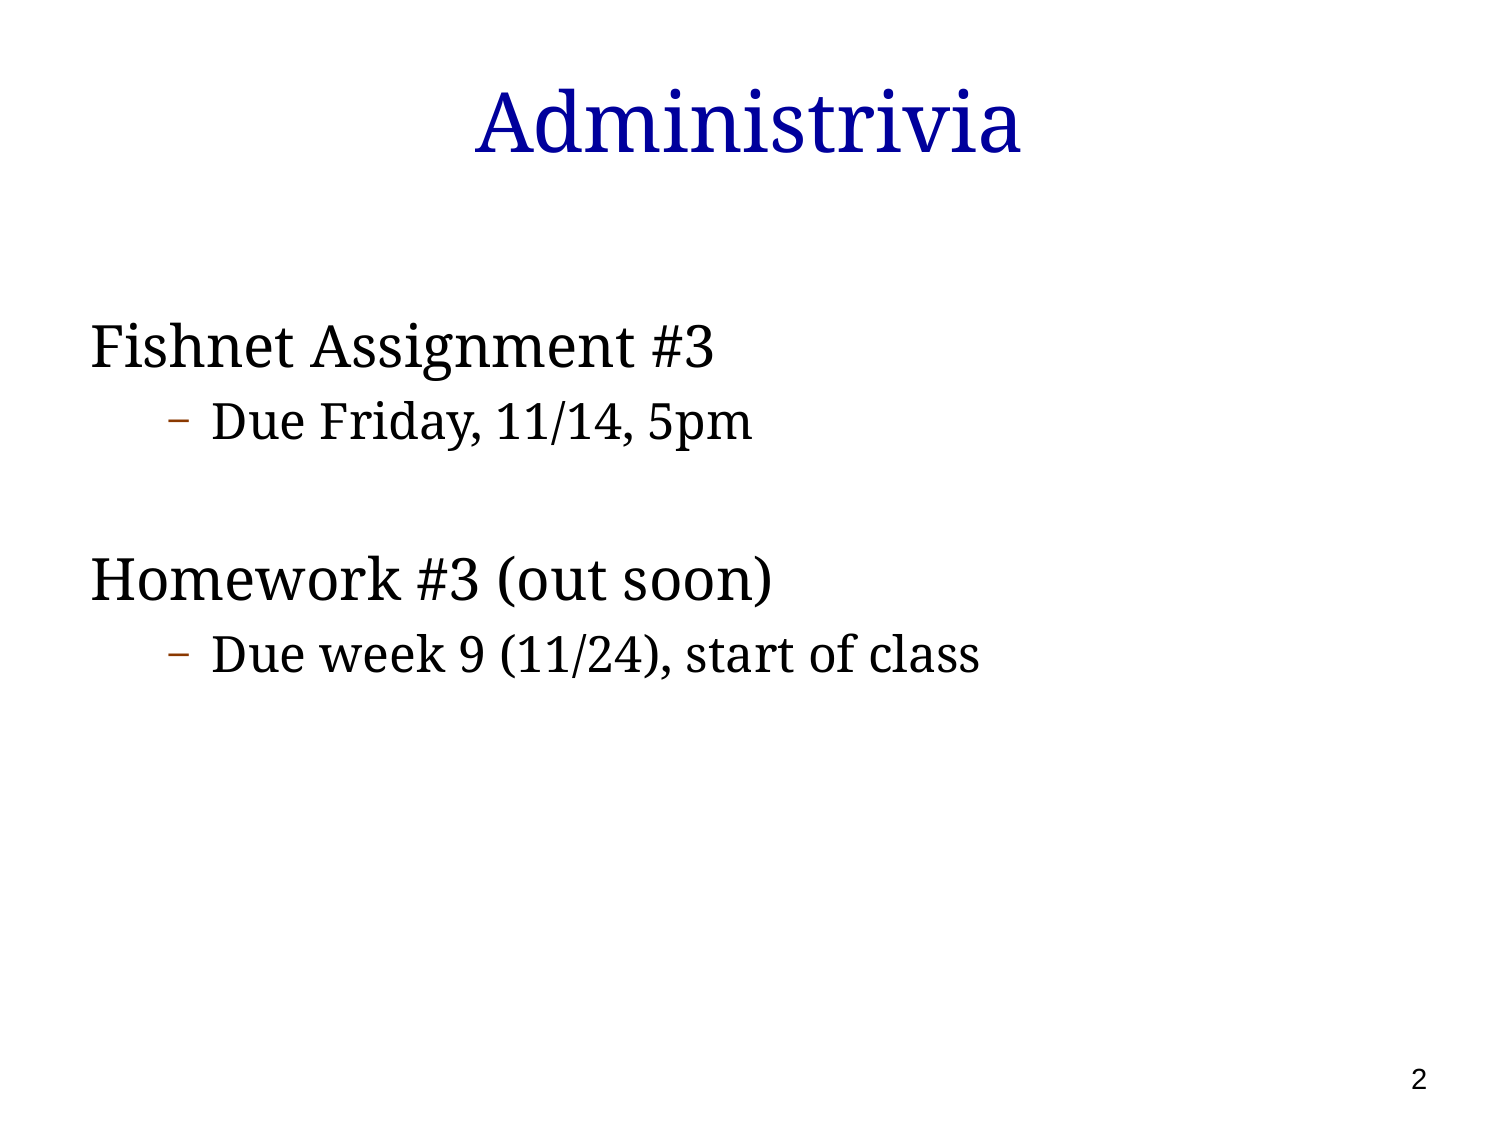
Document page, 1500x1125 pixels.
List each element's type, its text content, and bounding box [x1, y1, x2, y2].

title Administrivia [74, 47, 1426, 191]
slide_number 2 [1092, 1024, 1443, 1103]
list Fishnet Assignment #3 Due Friday, 11/14, 5pm Homework #3 (out soon) Due week 9 (11/24), start of class [74, 219, 1426, 963]
